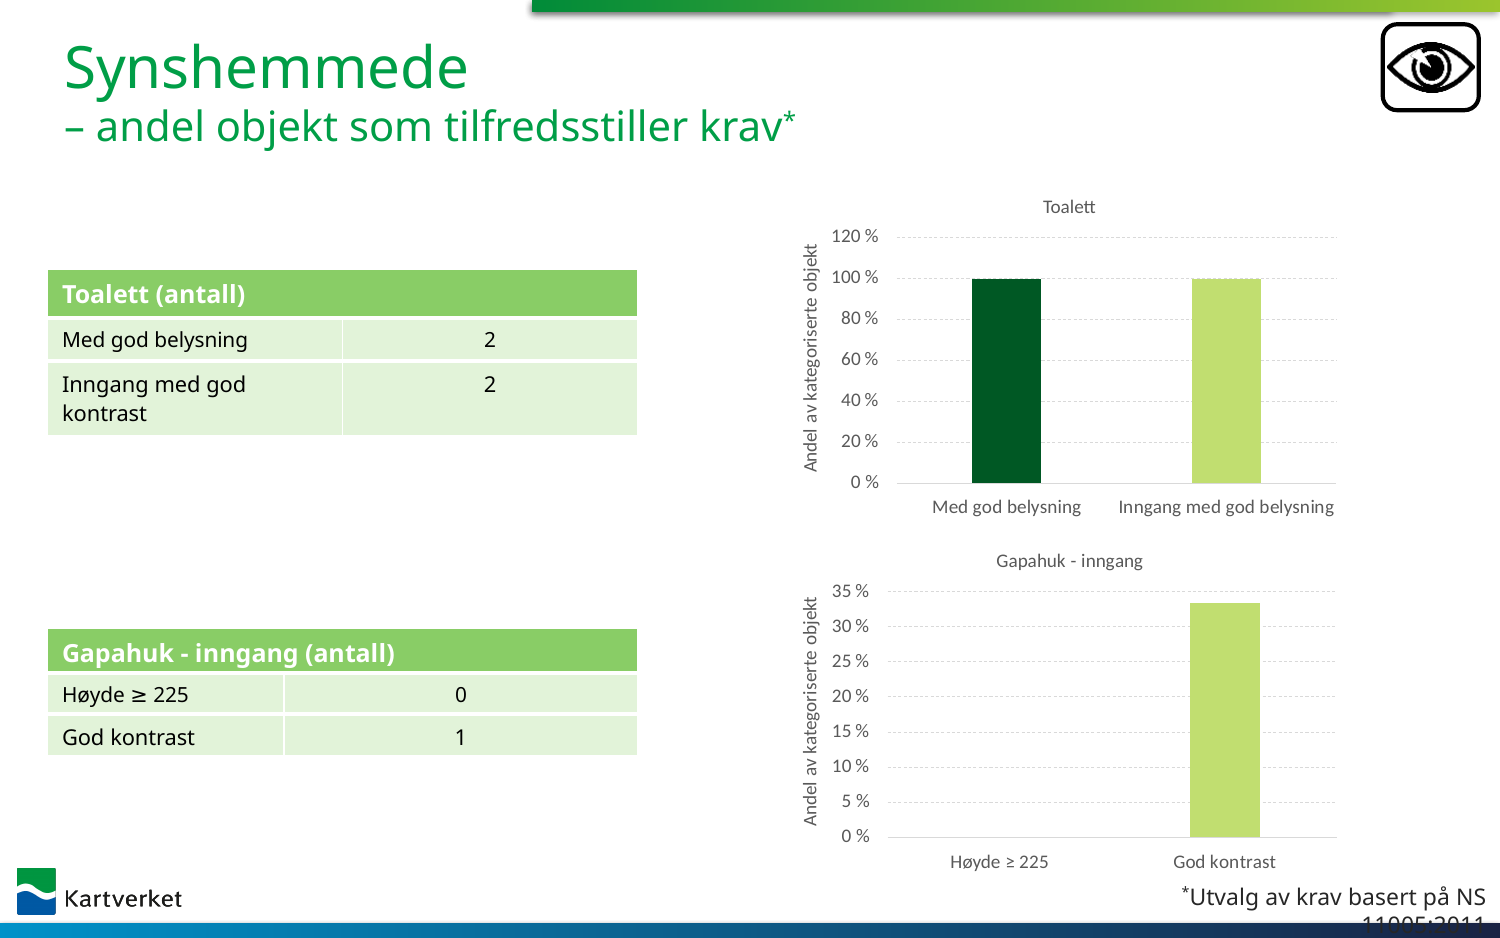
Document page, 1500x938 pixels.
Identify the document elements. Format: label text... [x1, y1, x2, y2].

table_cell 2 [343, 320, 637, 359]
table_cell 2 [343, 363, 637, 435]
picture [791, 541, 1348, 880]
table_cell 0 [285, 675, 637, 712]
picture [791, 187, 1347, 526]
table_cell Inngang med god kontrast [48, 363, 342, 435]
table_cell 1 [285, 716, 637, 755]
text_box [1382, 24, 1480, 111]
table_header Toalett (antall) [48, 270, 637, 316]
table_cell God kontrast [48, 716, 283, 755]
text_box Synshemmede – andel objekt som tilfredsstiller krav* [49, 24, 1431, 158]
text_box *Utvalg av krav basert på NS 11005:2011 [1068, 873, 1500, 938]
table_cell Med god belysning [48, 320, 342, 359]
table_header Gapahuk - inngang (antall) [48, 629, 637, 671]
table_cell Høyde ≥ 225 [48, 675, 283, 712]
